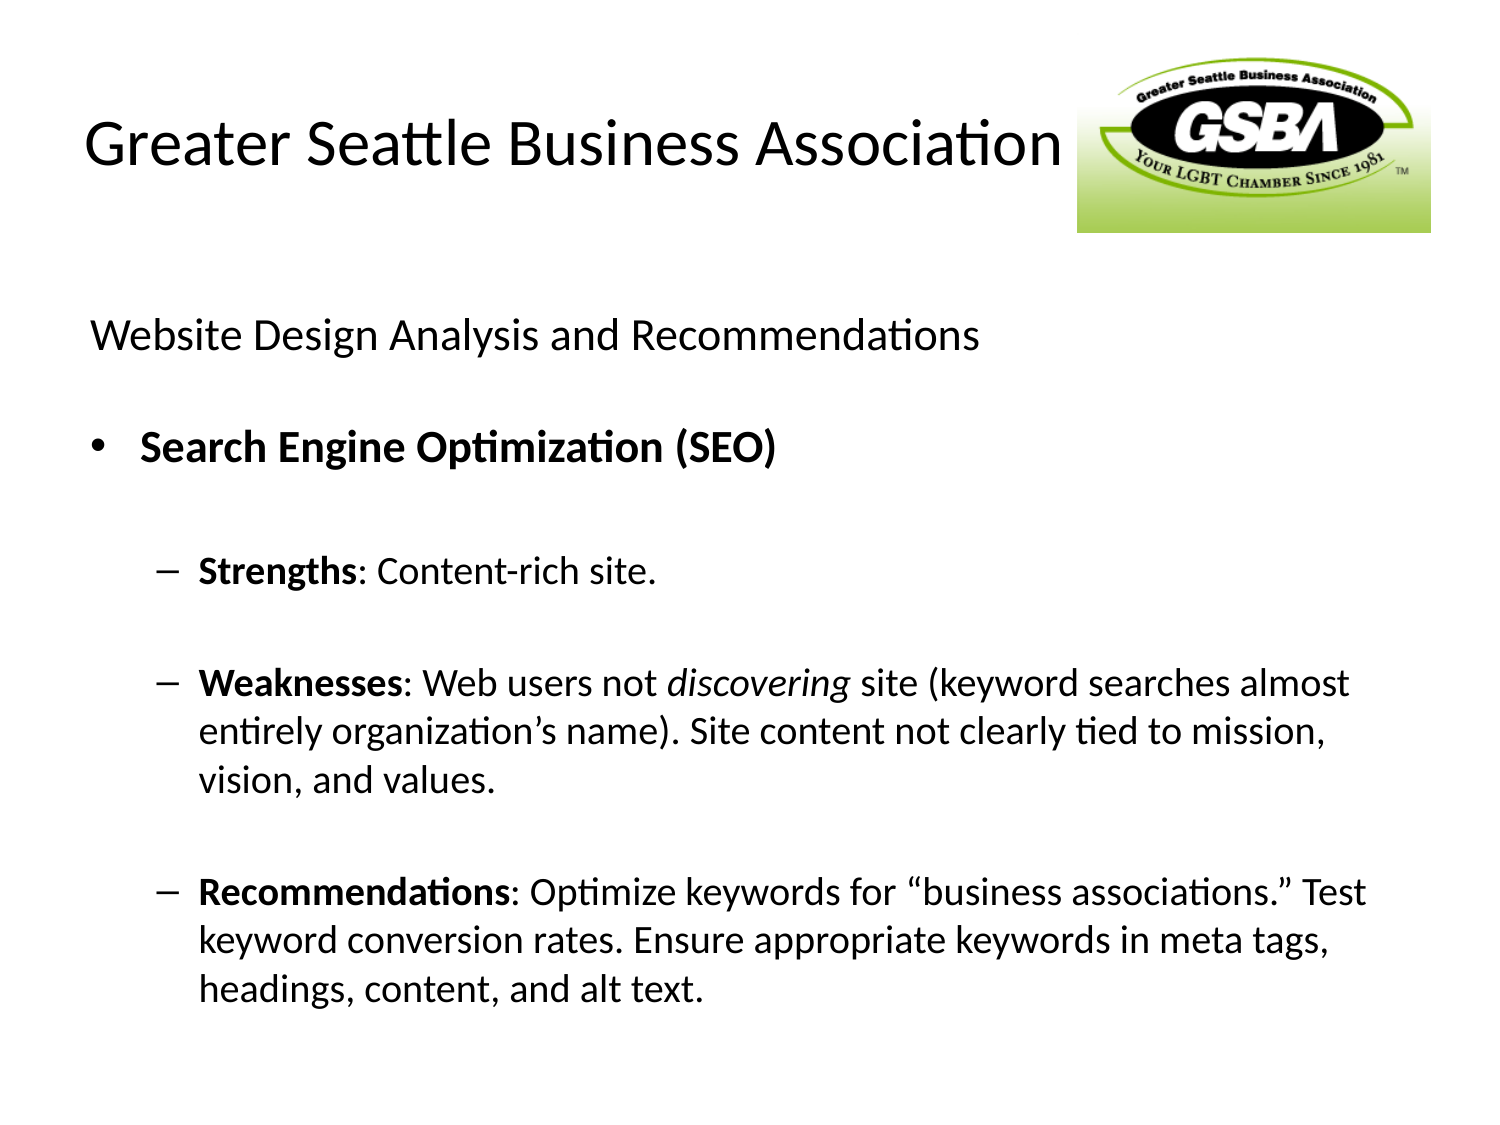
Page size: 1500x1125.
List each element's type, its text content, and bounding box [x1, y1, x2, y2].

list Website Design Analysis and Recommendations Search Engine Optimization (SEO) Strengths: Content-rich site. Weaknesses: Web users not discovering site (keyword searches almost entirely organization’s name). Site content not clearly tied to mission, vision, and values. Recommendations: Optimize keywords for “business associations.” Test keyword conversion rates. Ensure appropriate keywords in meta tags, headings, content, and alt text. [75, 296, 1425, 1027]
title Greater Seattle Business Association [69, 45, 1072, 233]
picture [1077, 32, 1431, 233]
